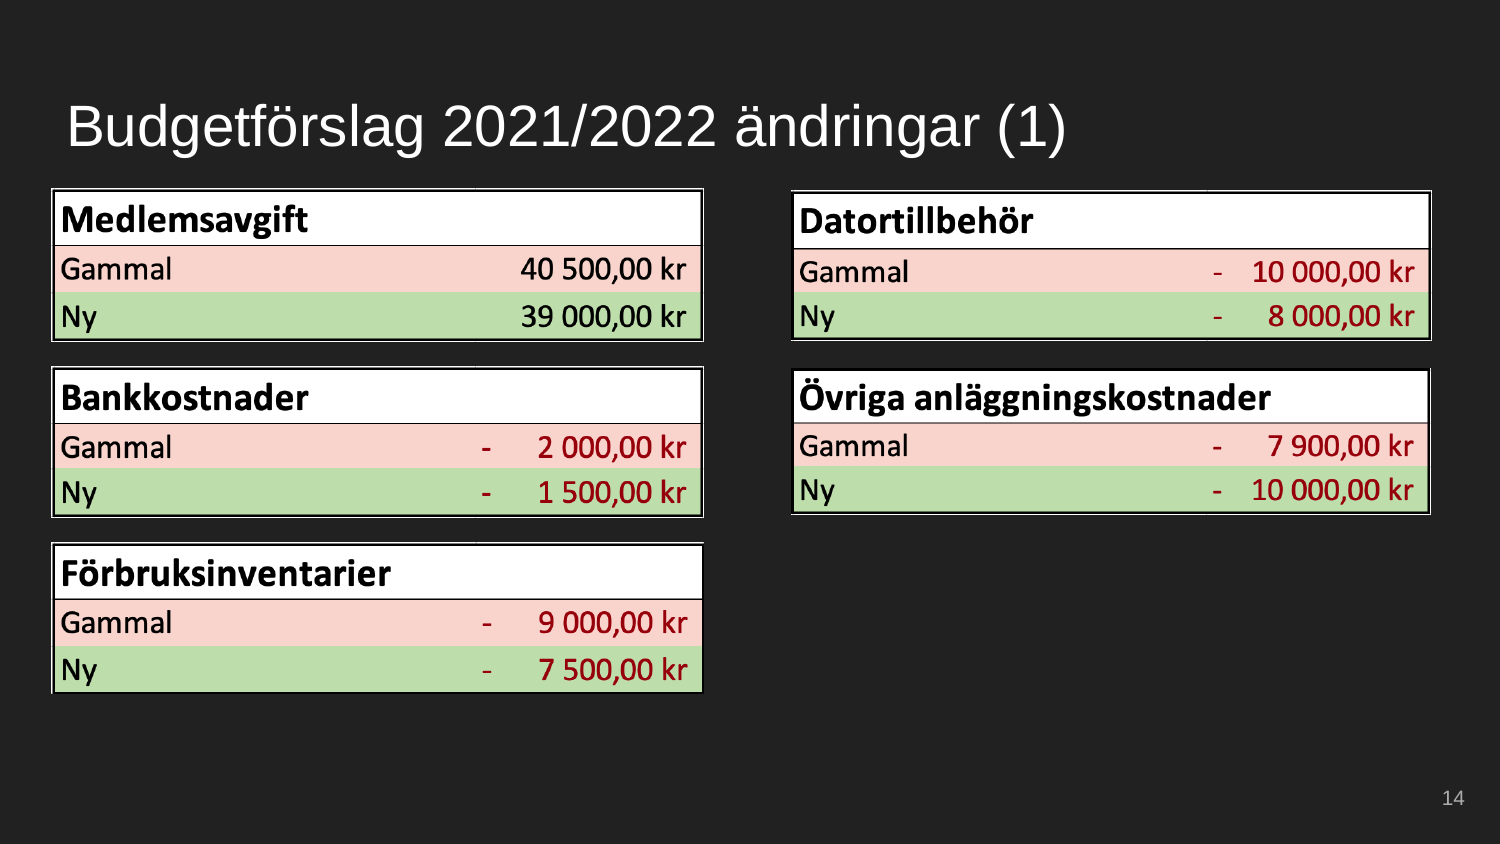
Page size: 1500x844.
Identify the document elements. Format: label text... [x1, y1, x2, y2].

slide_number ‹#› [1389, 764, 1480, 830]
picture [50, 541, 704, 695]
picture [50, 366, 704, 518]
picture [790, 190, 1432, 341]
title Budgetförslag 2021/2022 ändringar (1) [51, 72, 1449, 167]
picture [791, 367, 1431, 515]
picture [50, 188, 704, 343]
